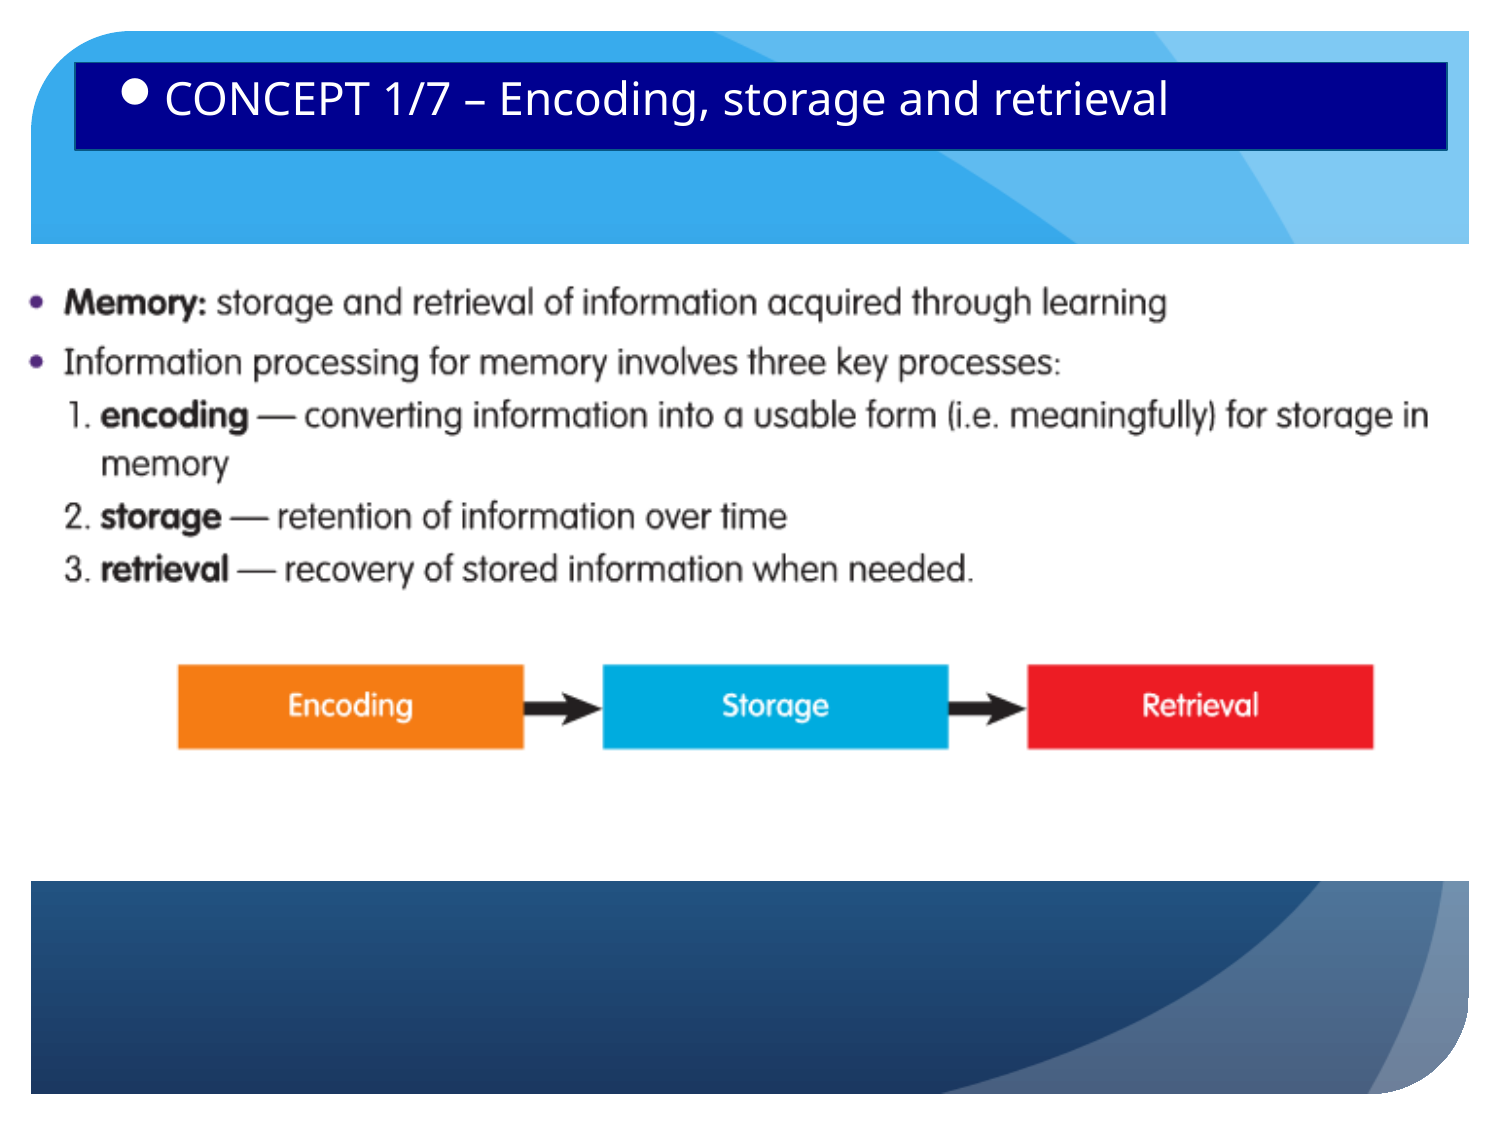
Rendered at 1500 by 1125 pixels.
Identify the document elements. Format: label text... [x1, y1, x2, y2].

text_box [99, 85, 1398, 231]
text_box [74, 62, 102, 151]
list CONCEPT 1/7 – Encoding, storage and retrieval [102, 62, 1372, 85]
text_box [1372, 62, 1448, 151]
picture [0, 30, 1500, 1094]
